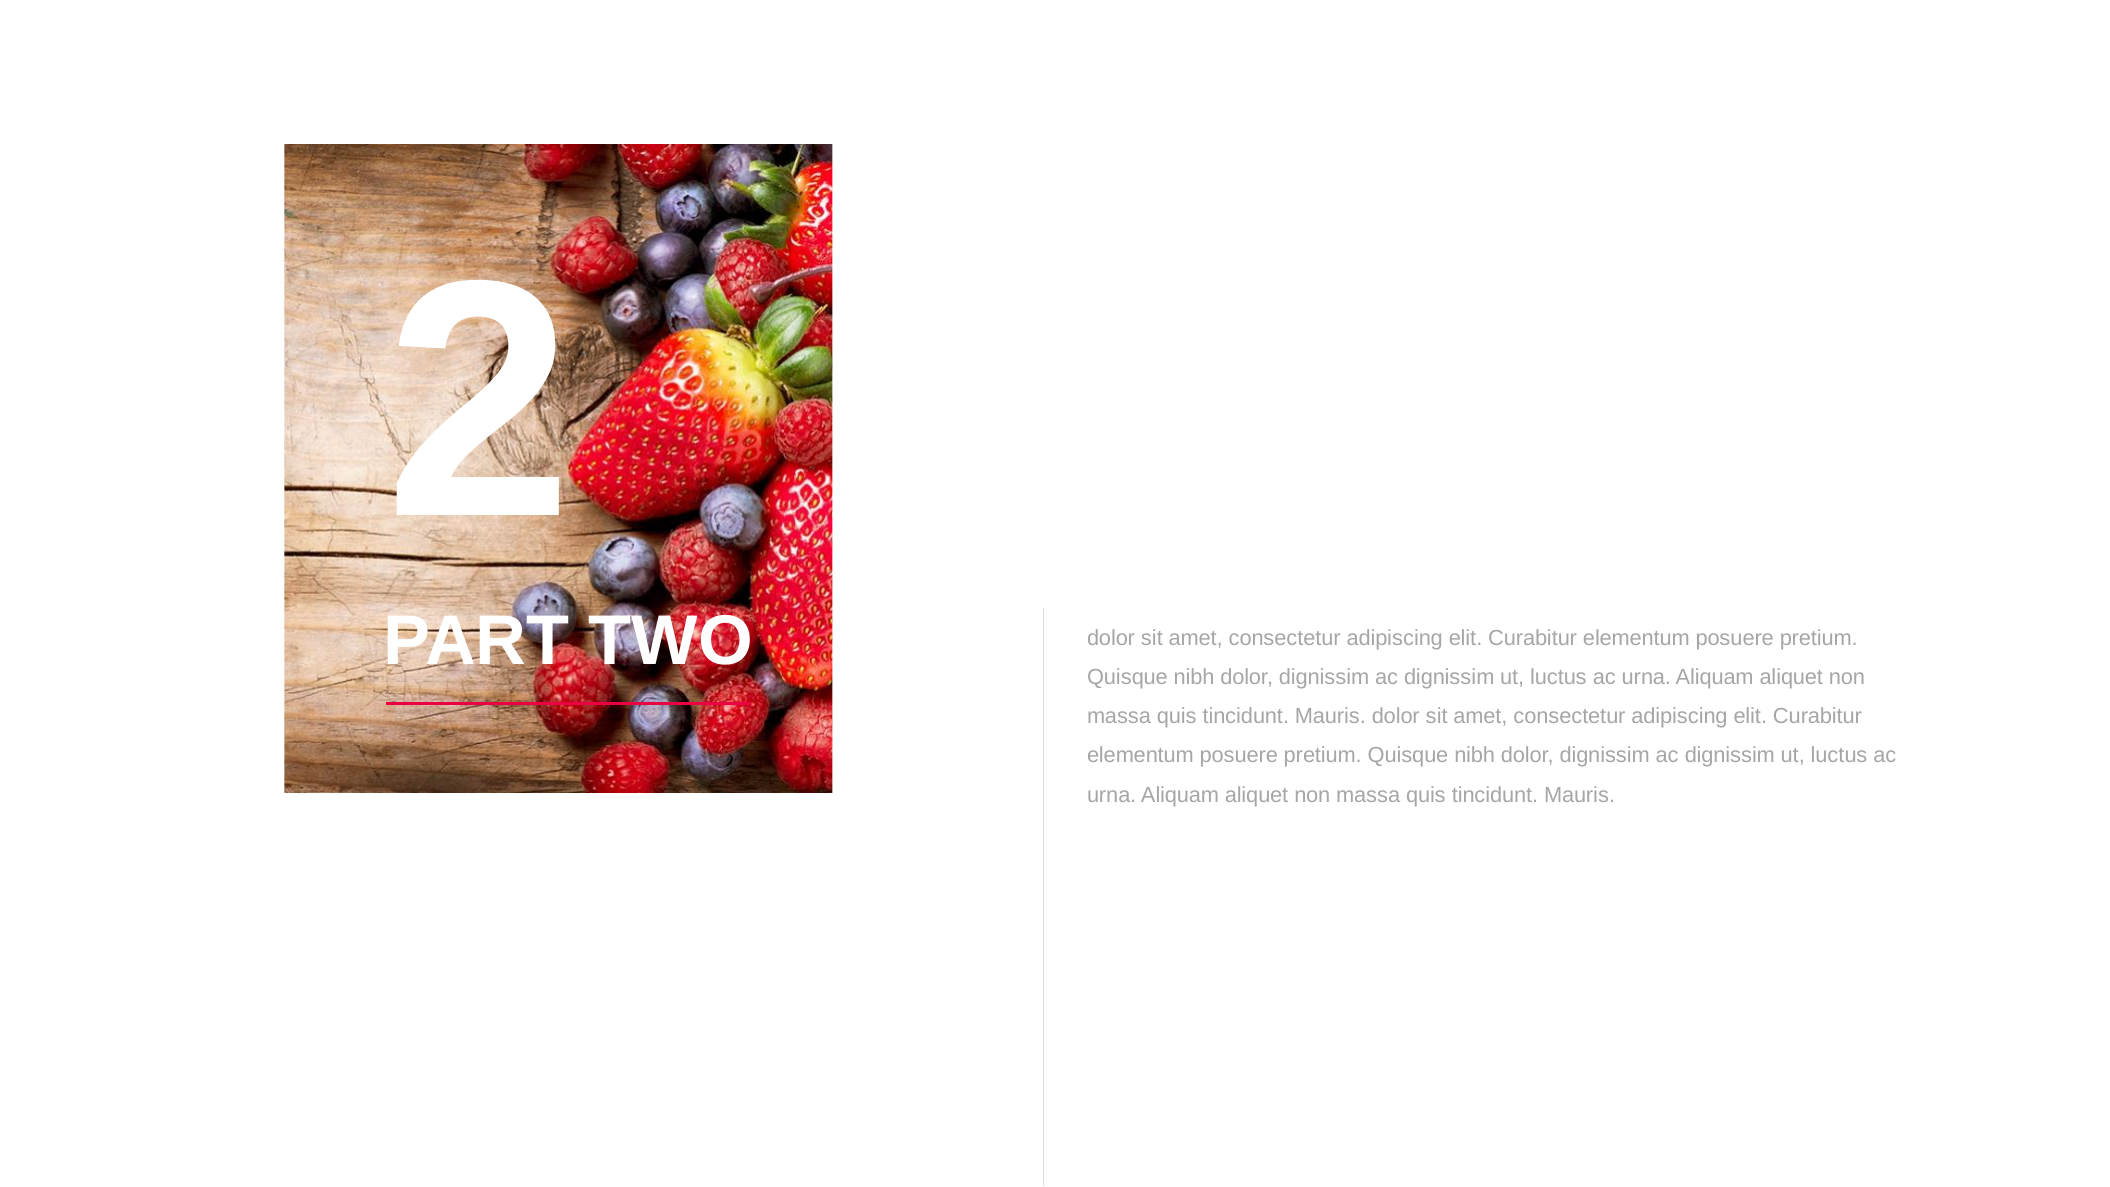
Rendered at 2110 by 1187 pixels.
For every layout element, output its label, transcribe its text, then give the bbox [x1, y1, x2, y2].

text_box PART TWO [314, 574, 823, 699]
text_box dolor sit amet, consectetur adipiscing elit. Curabitur elementum posuere pretium. Quisque nibh dolor, dignissim ac dignissim ut, luctus ac urna. Aliquam aliquet non massa quis tincidunt. Mauris. dolor sit amet, consectetur adipiscing elit. Curabitur elementum posuere pretium. Quisque nibh dolor, dignissim ac dignissim ut, luctus ac urna. Aliquam aliquet non massa quis tincidunt. Mauris. [1071, 602, 1941, 818]
text_box 2 [370, 171, 588, 574]
text_box [283, 144, 833, 793]
